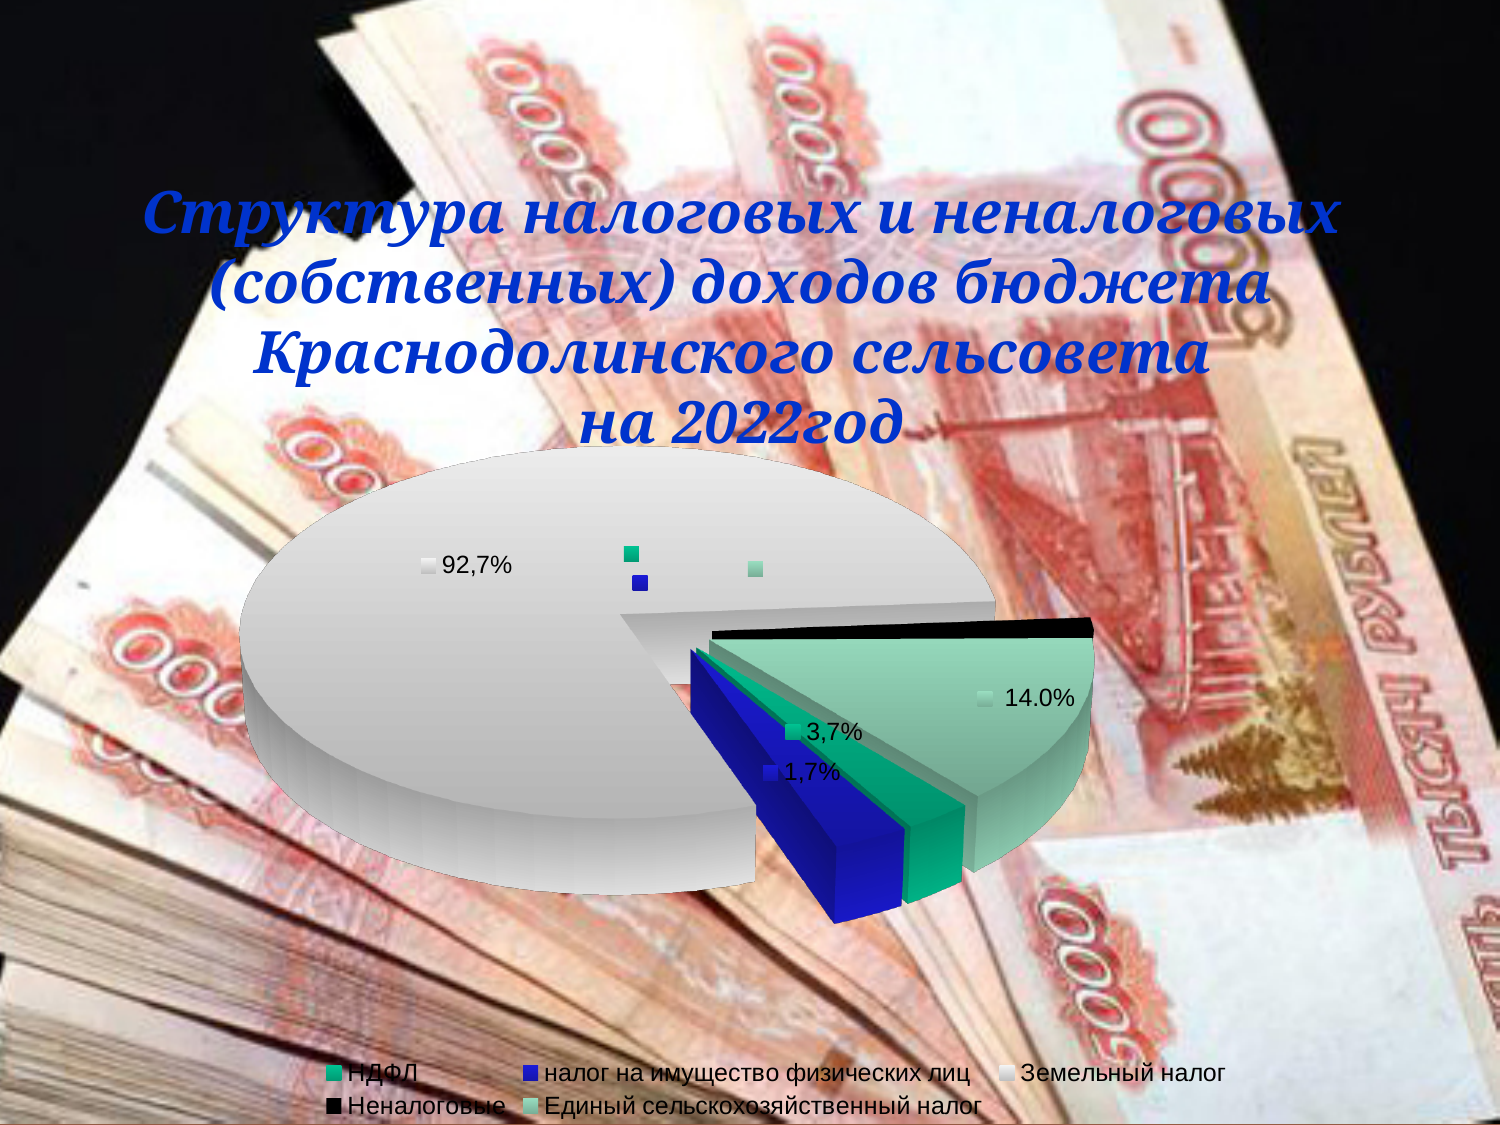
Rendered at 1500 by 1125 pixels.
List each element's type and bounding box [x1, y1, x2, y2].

picture [0, 0, 1500, 1125]
chart [53, 327, 1500, 1125]
